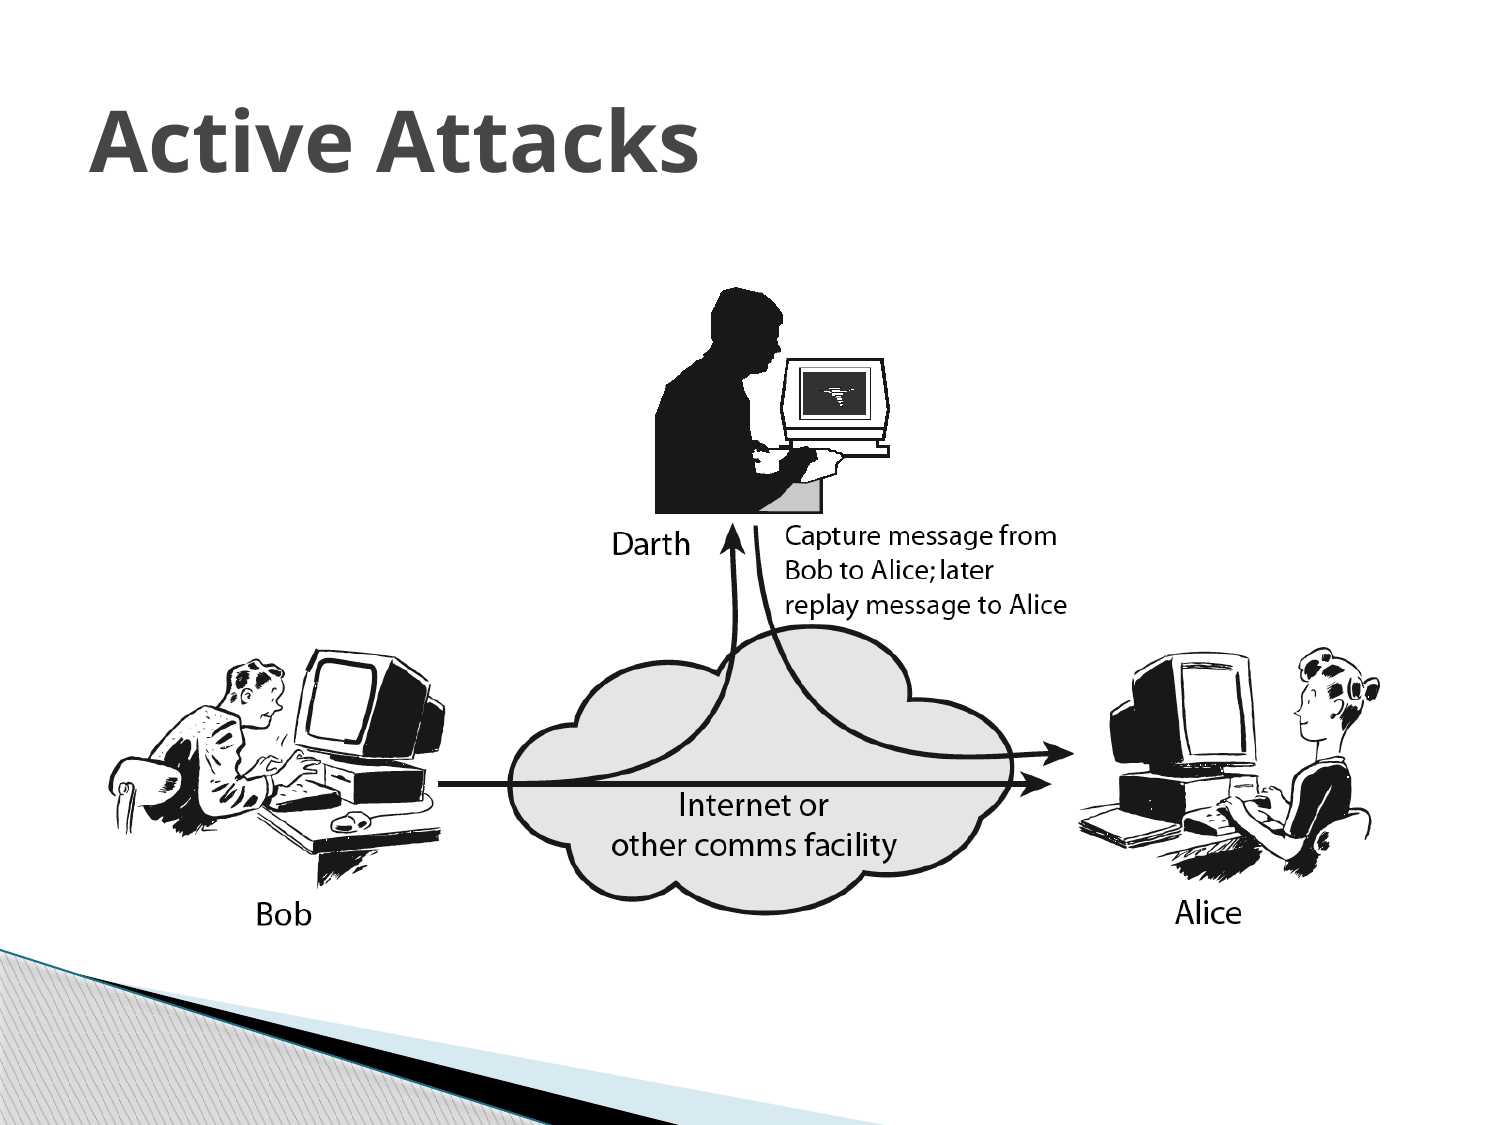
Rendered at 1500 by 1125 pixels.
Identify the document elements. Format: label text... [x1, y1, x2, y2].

title Active Attacks [75, 45, 1425, 233]
picture [74, 262, 1422, 957]
